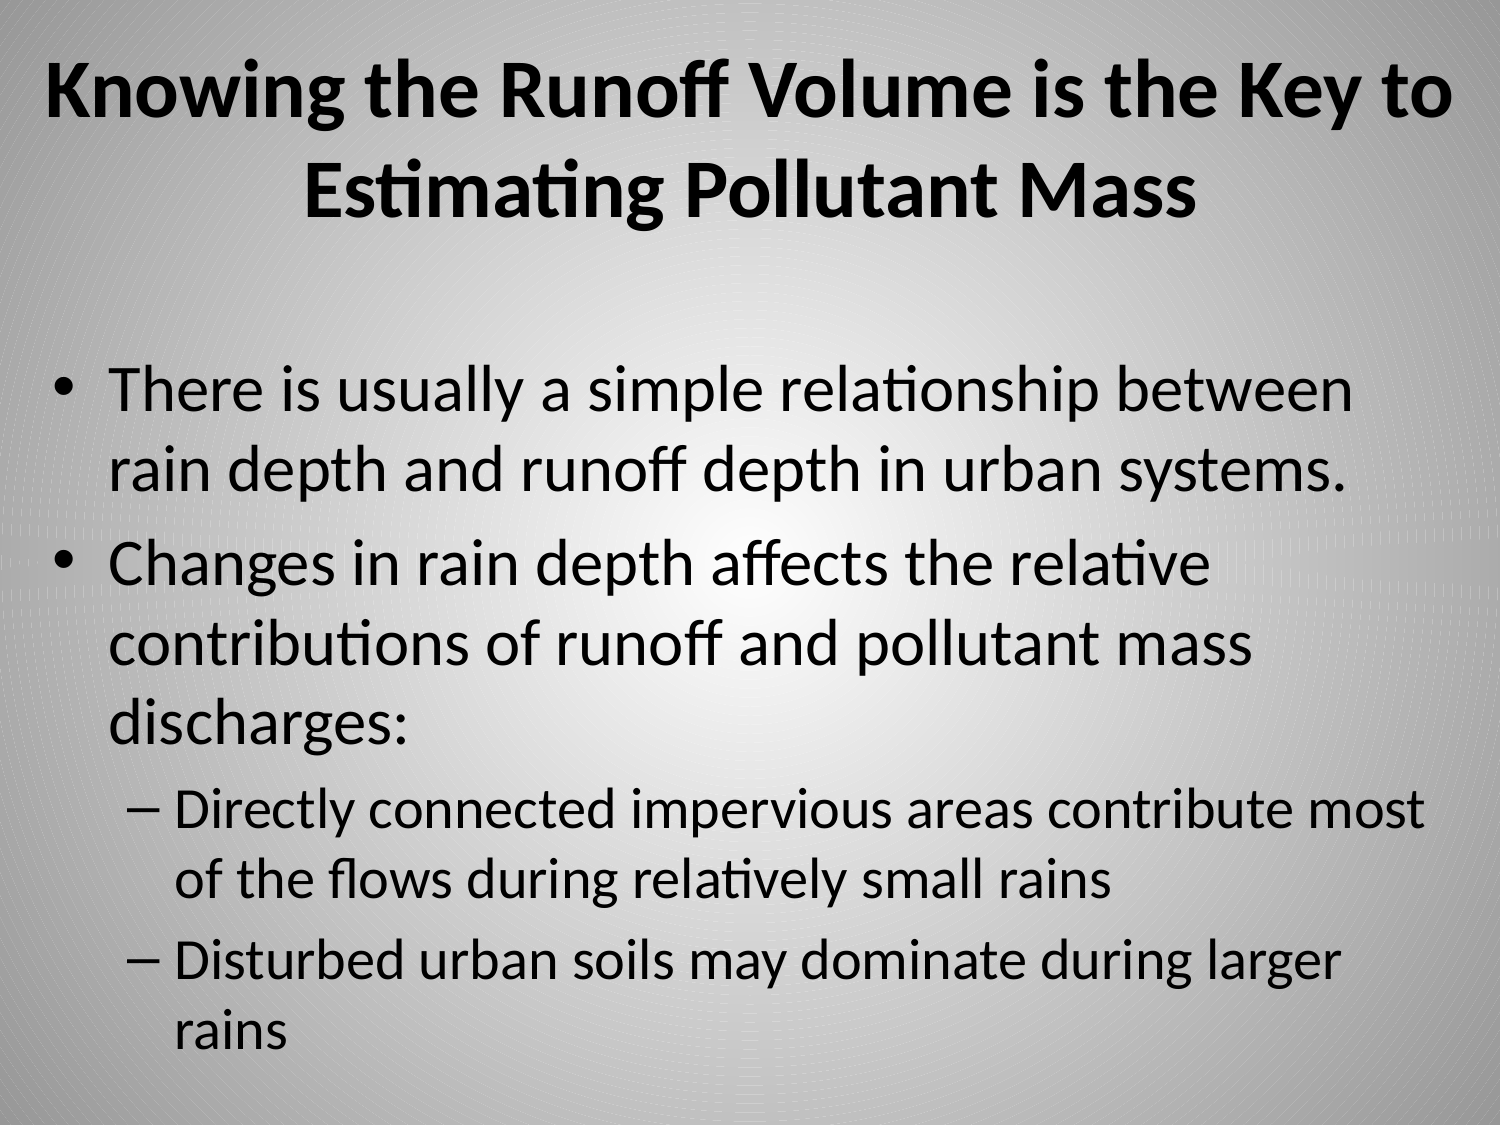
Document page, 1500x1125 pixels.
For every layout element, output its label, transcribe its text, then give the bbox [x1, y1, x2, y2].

title Knowing the Runoff Volume is the Key to Estimating Pollutant Mass [19, 35, 1483, 234]
list There is usually a simple relationship between rain depth and runoff depth in urban systems. Changes in rain depth affects the relative contributions of runoff and pollutant mass discharges: Directly connected impervious areas contribute most of the flows during relatively small rains Disturbed urban soils may dominate during larger rains [37, 337, 1463, 1057]
